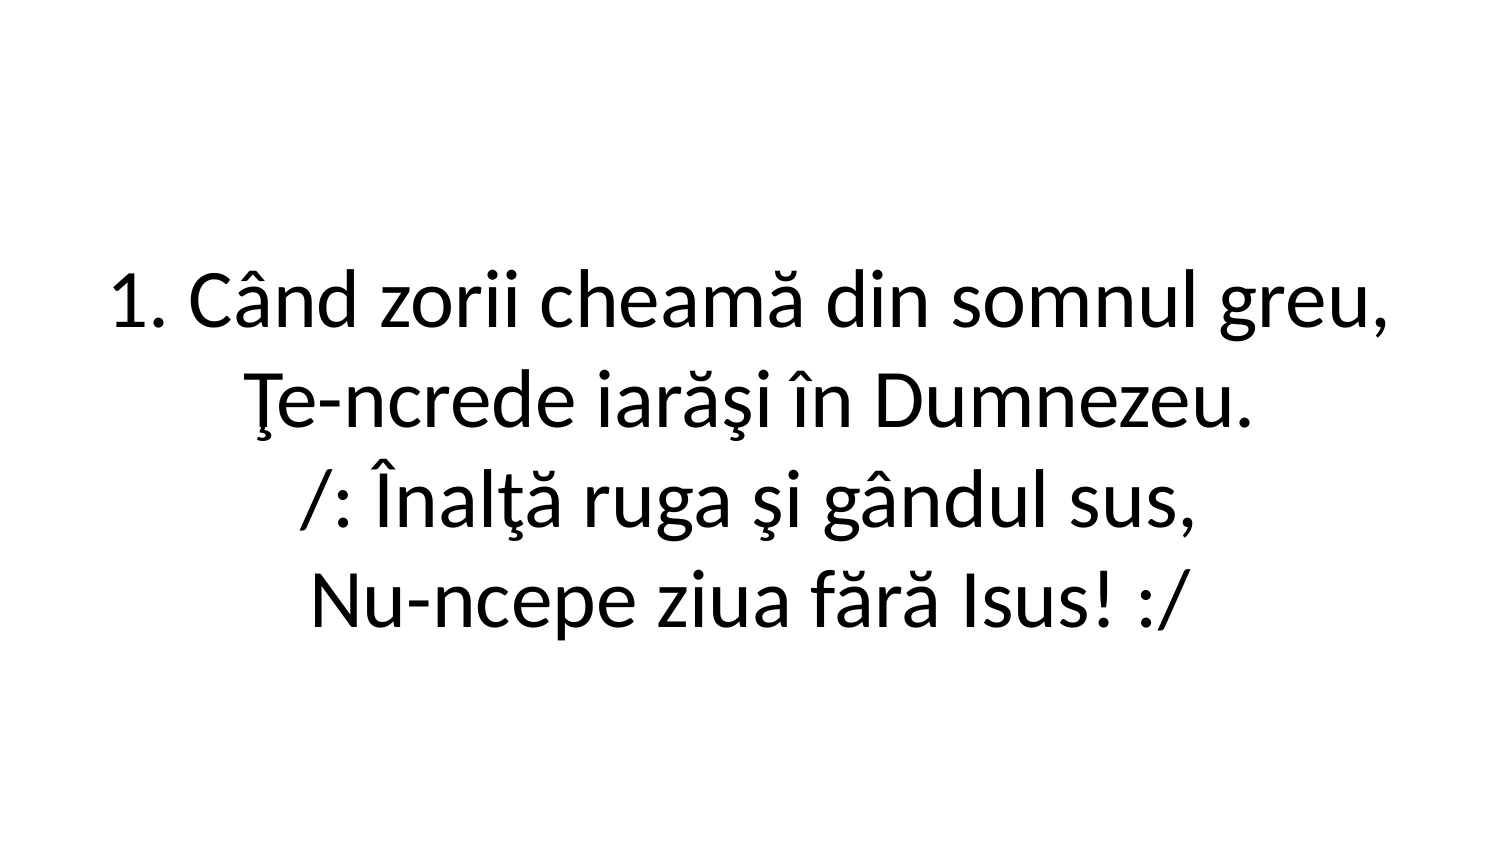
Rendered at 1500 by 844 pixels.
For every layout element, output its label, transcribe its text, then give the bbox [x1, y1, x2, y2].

text_box 1. Când zorii cheamă din somnul greu, Ţe-ncrede iarăşi în Dumnezeu. /: Înalţă ruga şi gândul sus, Nu-ncepe ziua fără Isus! :/ [92, 192, 1408, 652]
